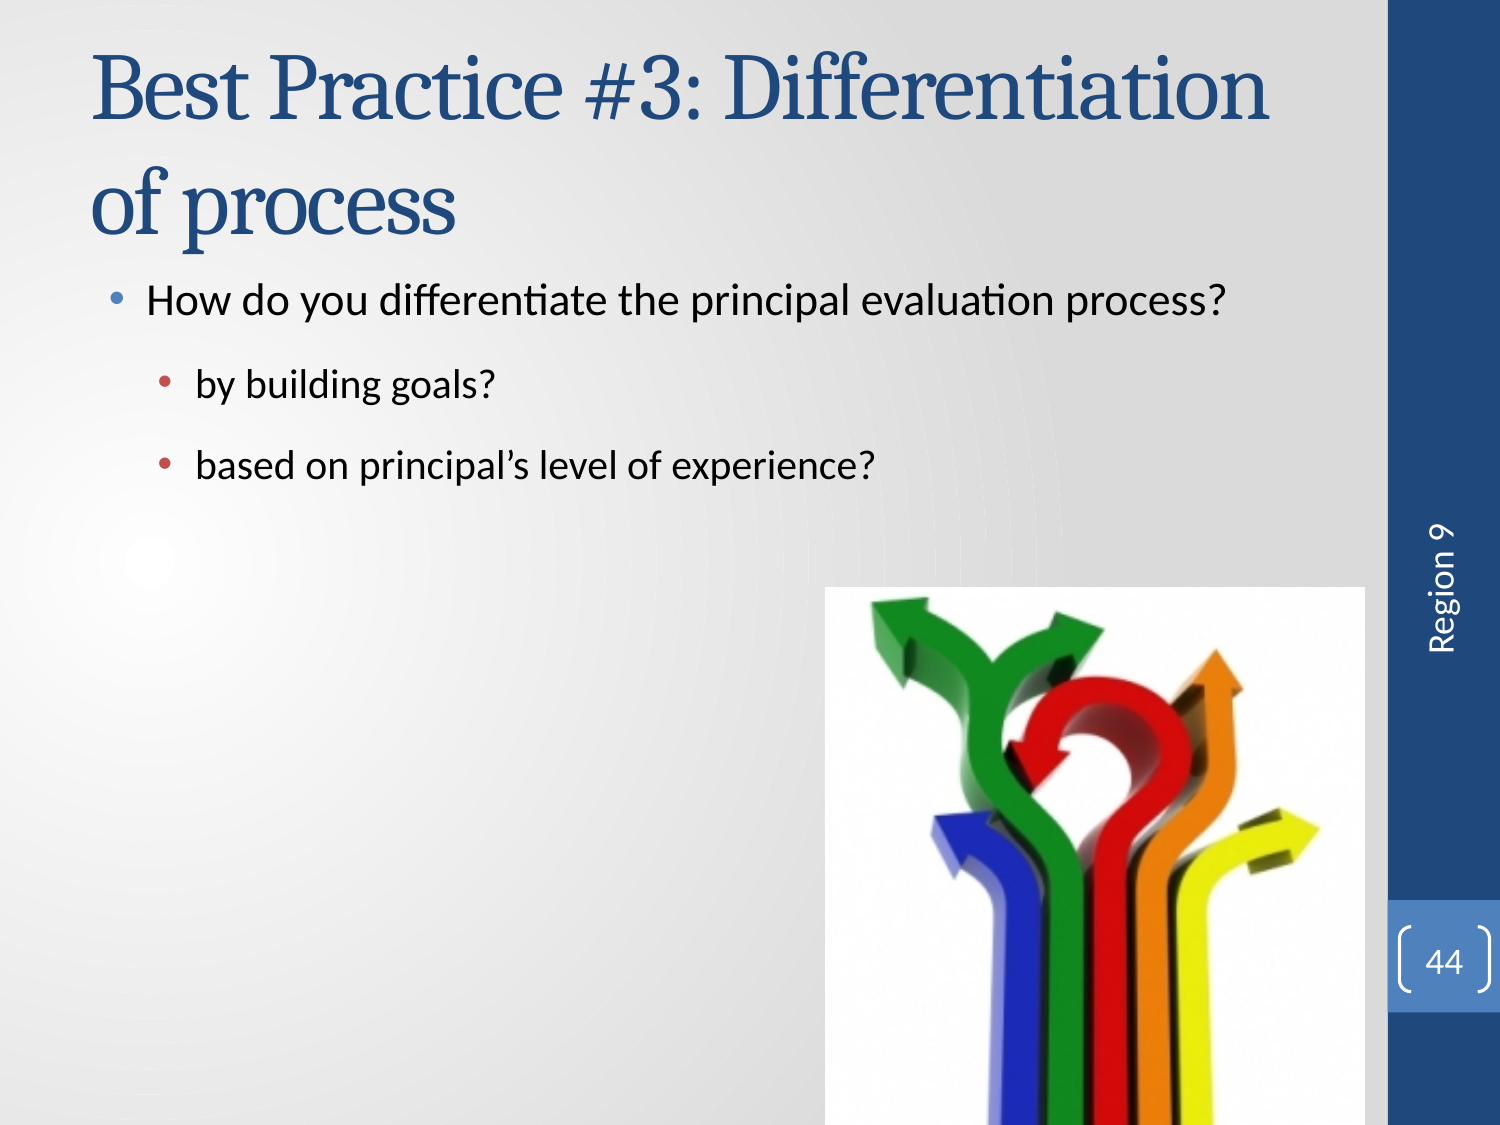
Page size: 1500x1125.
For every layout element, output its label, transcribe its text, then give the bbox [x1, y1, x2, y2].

picture [824, 586, 1366, 1125]
list How do you differentiate the principal evaluation process? by building goals? based on principal’s level of experience? [75, 262, 1313, 688]
footer Region 9 [1408, 500, 1469, 889]
slide_number 44 [1397, 925, 1492, 994]
title Best Practice #3: Differentiation of process [75, 45, 1325, 233]
